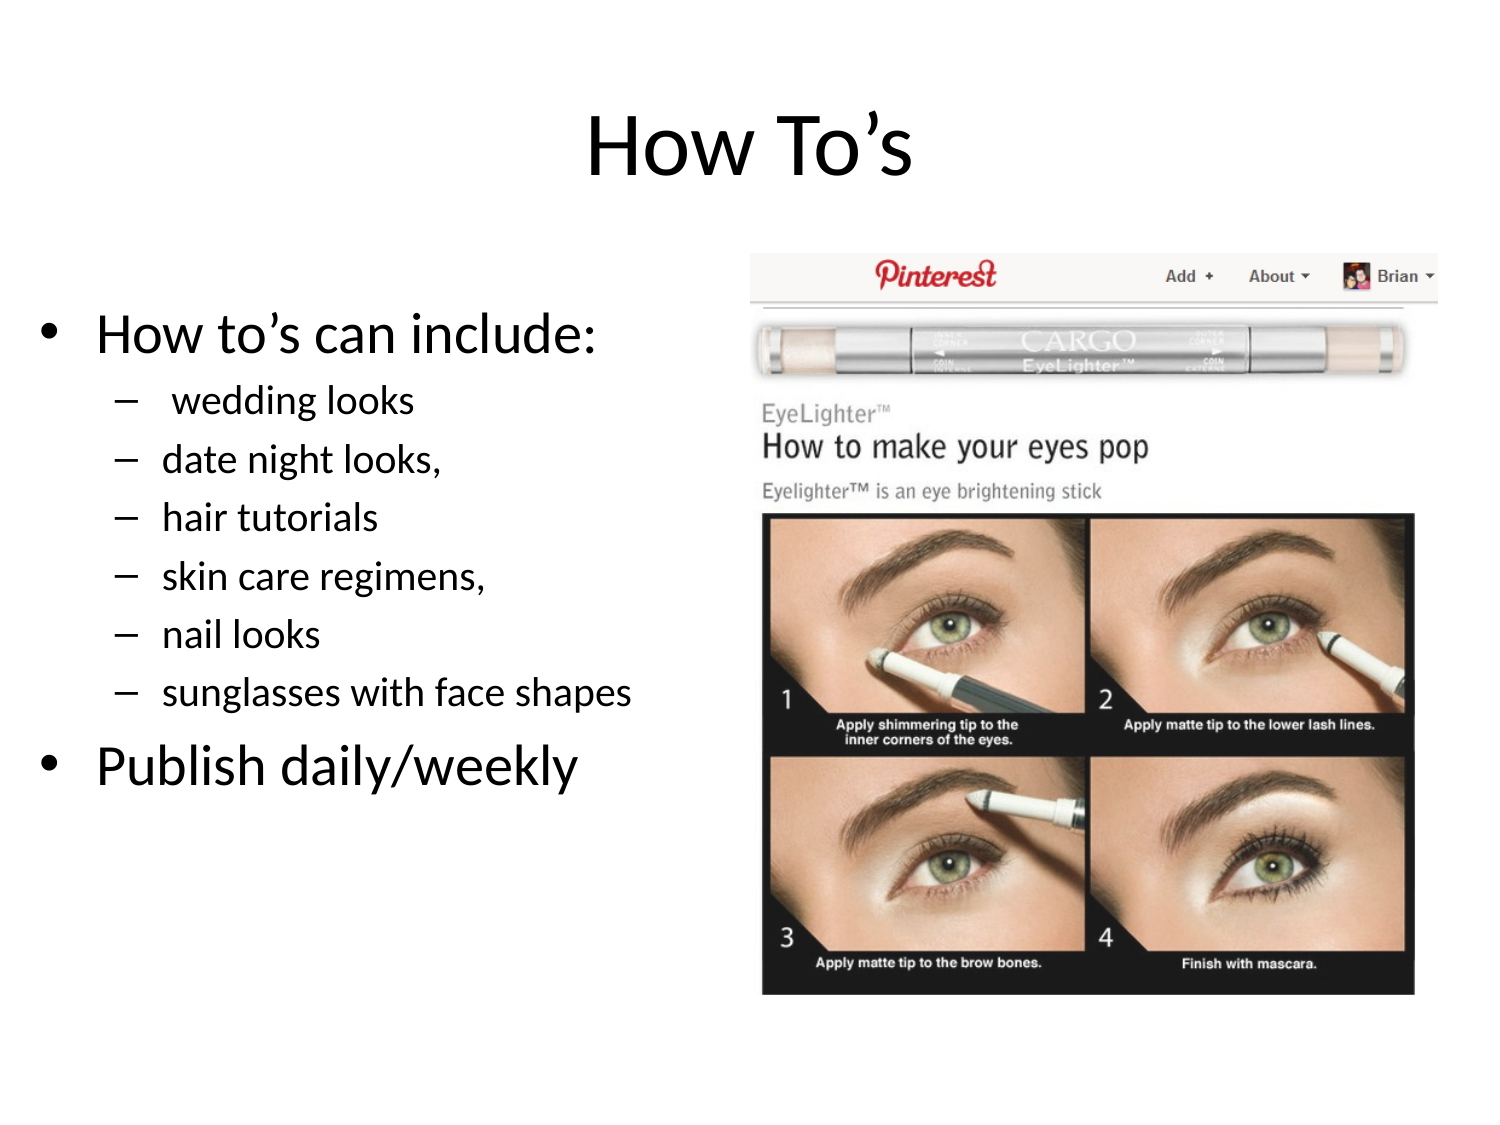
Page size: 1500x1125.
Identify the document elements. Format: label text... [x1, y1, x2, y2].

picture [749, 253, 1438, 1001]
title How To’s [75, 45, 1425, 233]
list How to’s can include: wedding looks date night looks, hair tutorials skin care regimens, nail looks sunglasses with face shapes Publish daily/weekly [24, 287, 725, 1030]
